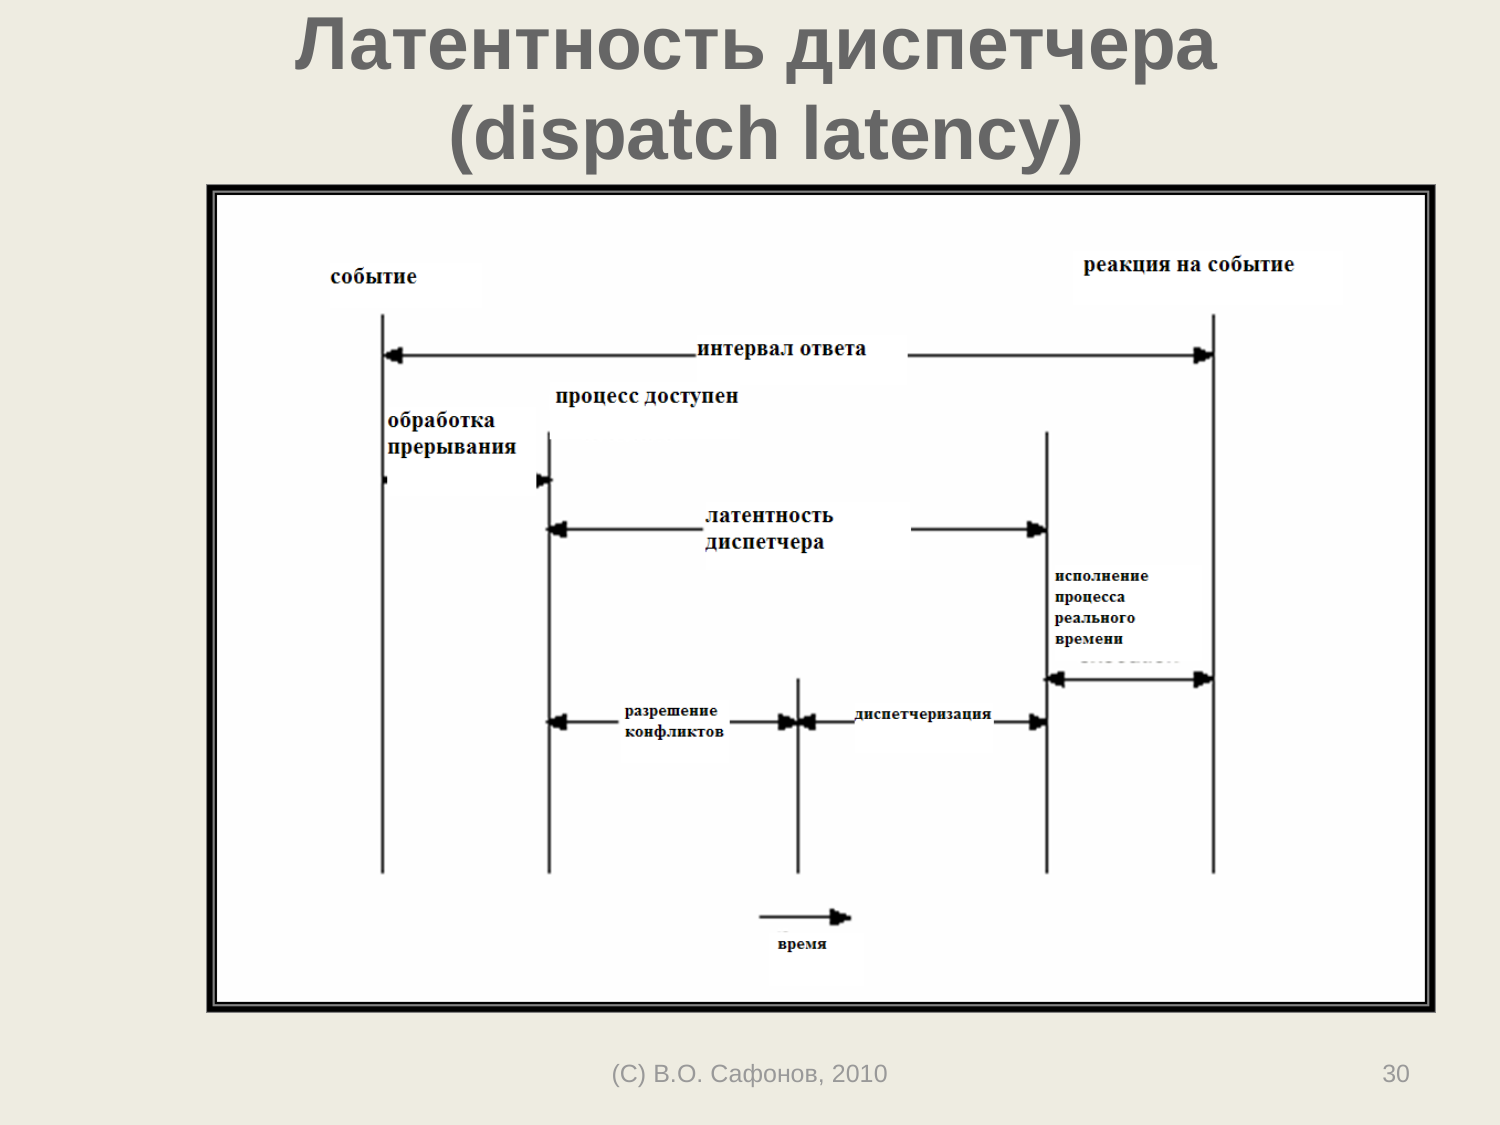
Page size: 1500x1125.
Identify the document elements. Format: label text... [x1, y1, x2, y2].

text_box 30 [1074, 1042, 1425, 1103]
title Латентность диспетчера (dispatch latency) [74, 30, 1460, 138]
text_box (C) В.О. Сафонов, 2010 [512, 1042, 988, 1103]
picture [206, 184, 1436, 1013]
